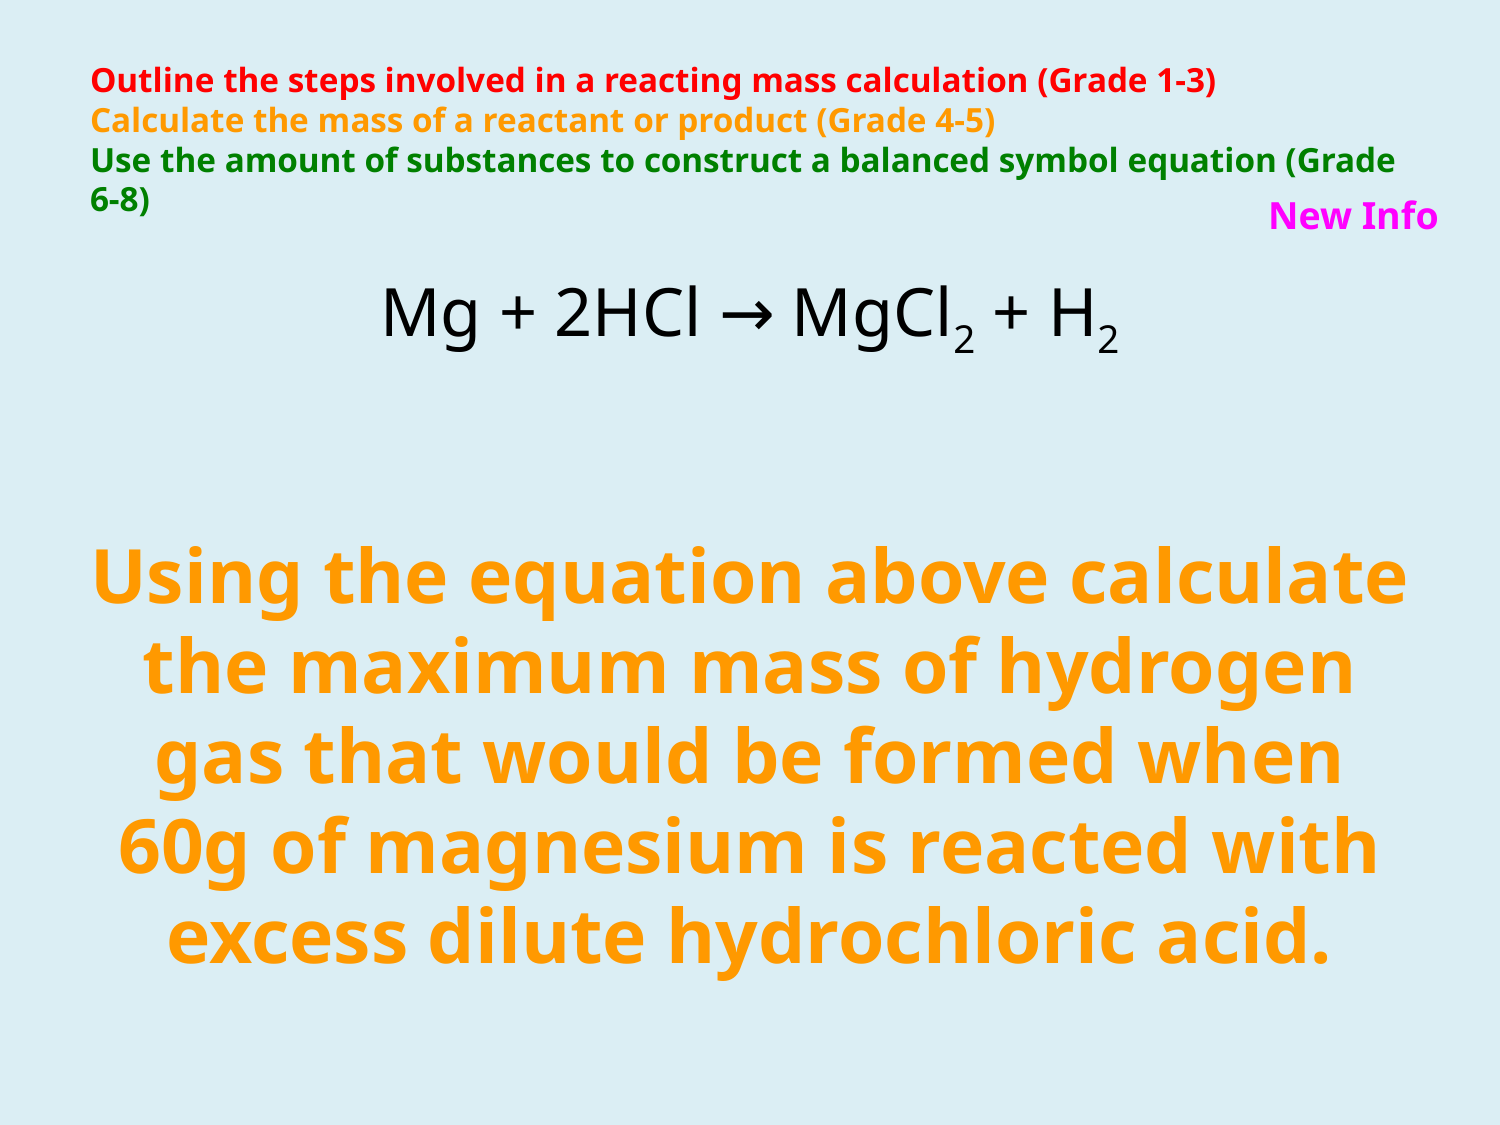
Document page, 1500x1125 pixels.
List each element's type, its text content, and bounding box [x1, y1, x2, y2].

list Mg + 2HCl → MgCl2 + H2­ Using the equation above calculate the maximum mass of hydrogen gas that would be formed when 60g of magnesium is reacted with excess dilute hydrochloric acid. [75, 262, 1425, 1005]
text_box New Info [1253, 184, 1454, 245]
title Outline the steps involved in a reacting mass calculation (Grade 1-3) Calculate the mass of a reactant or product (Grade 4-5) Use the amount of substances to construct a balanced symbol equation (Grade 6-8) [75, 45, 1425, 233]
